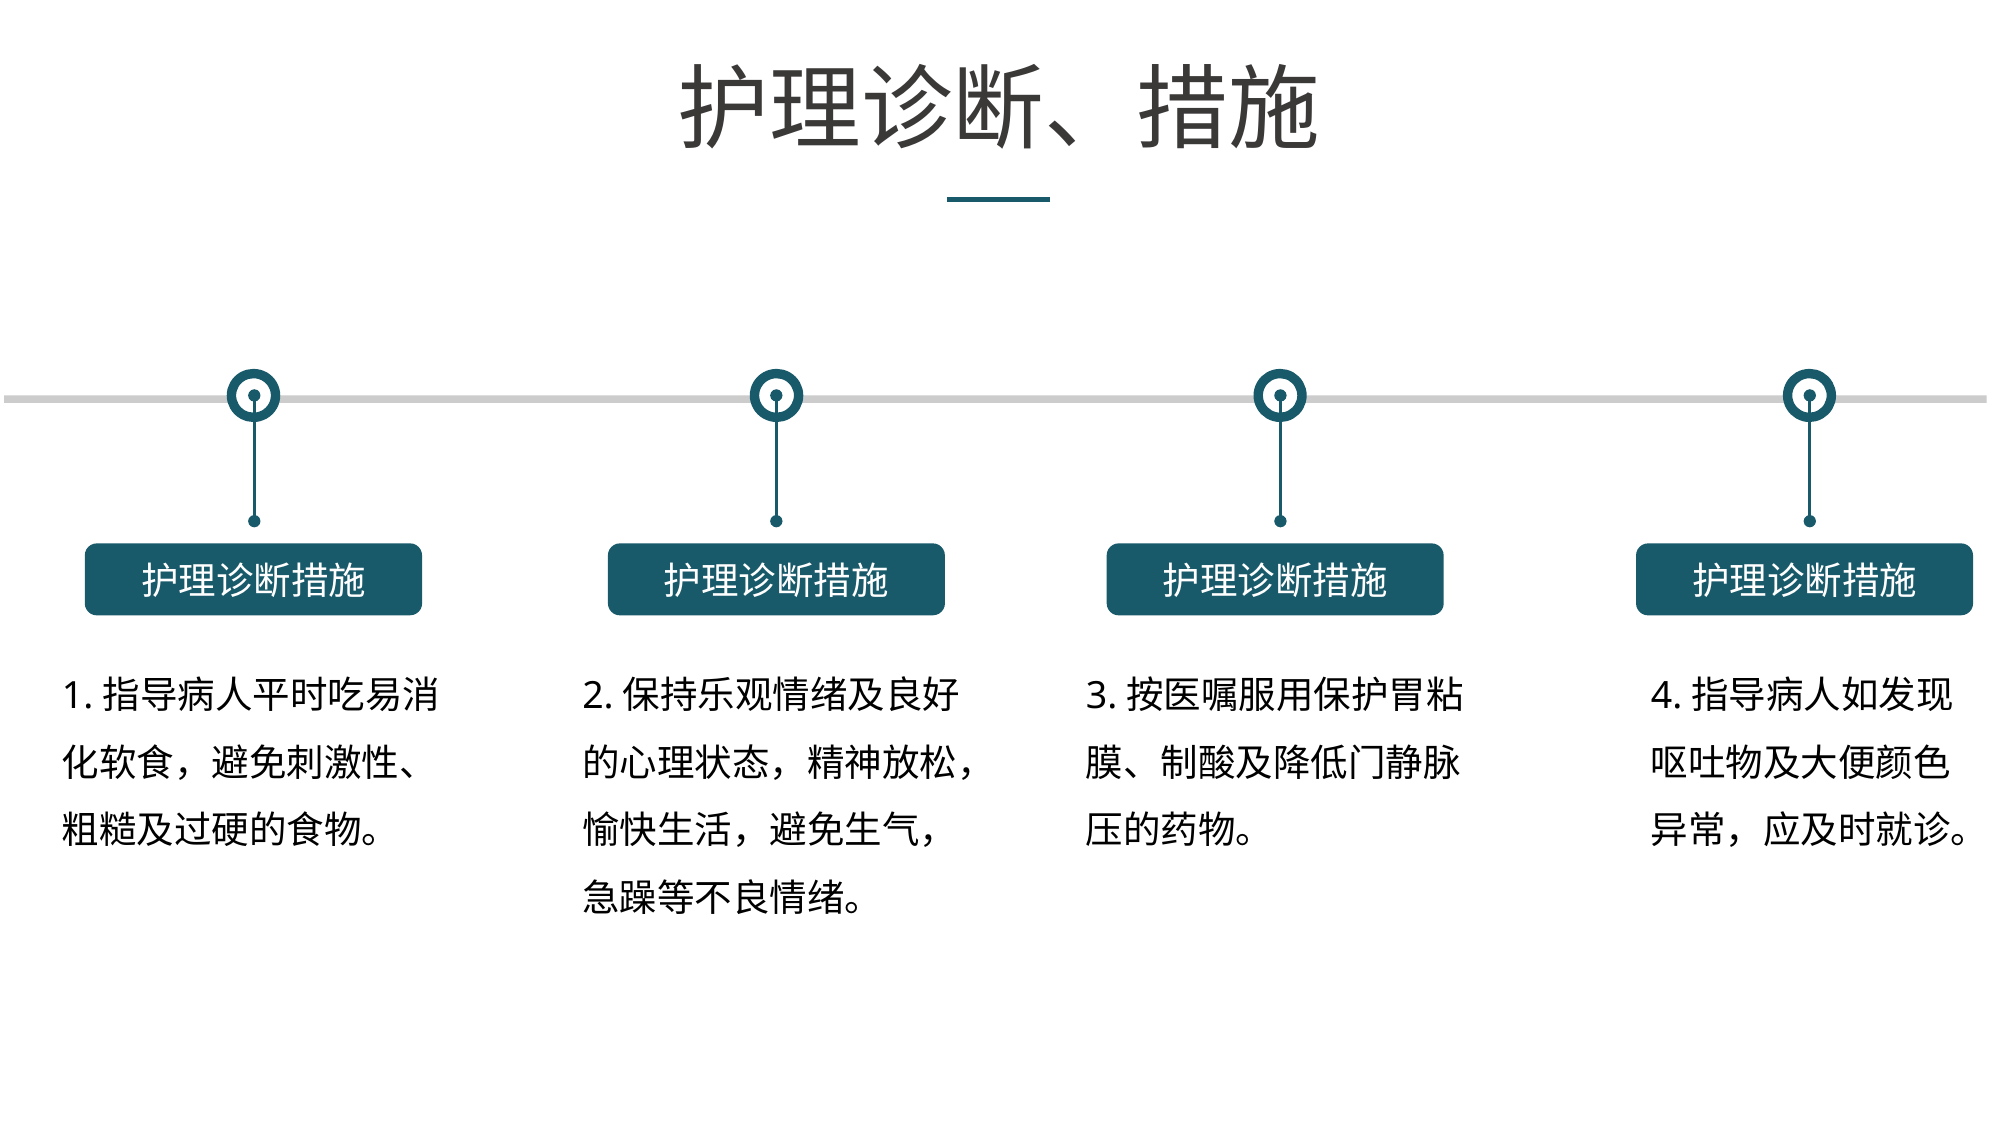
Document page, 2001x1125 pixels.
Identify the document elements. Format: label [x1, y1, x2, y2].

text_box [4, 373, 1994, 923]
